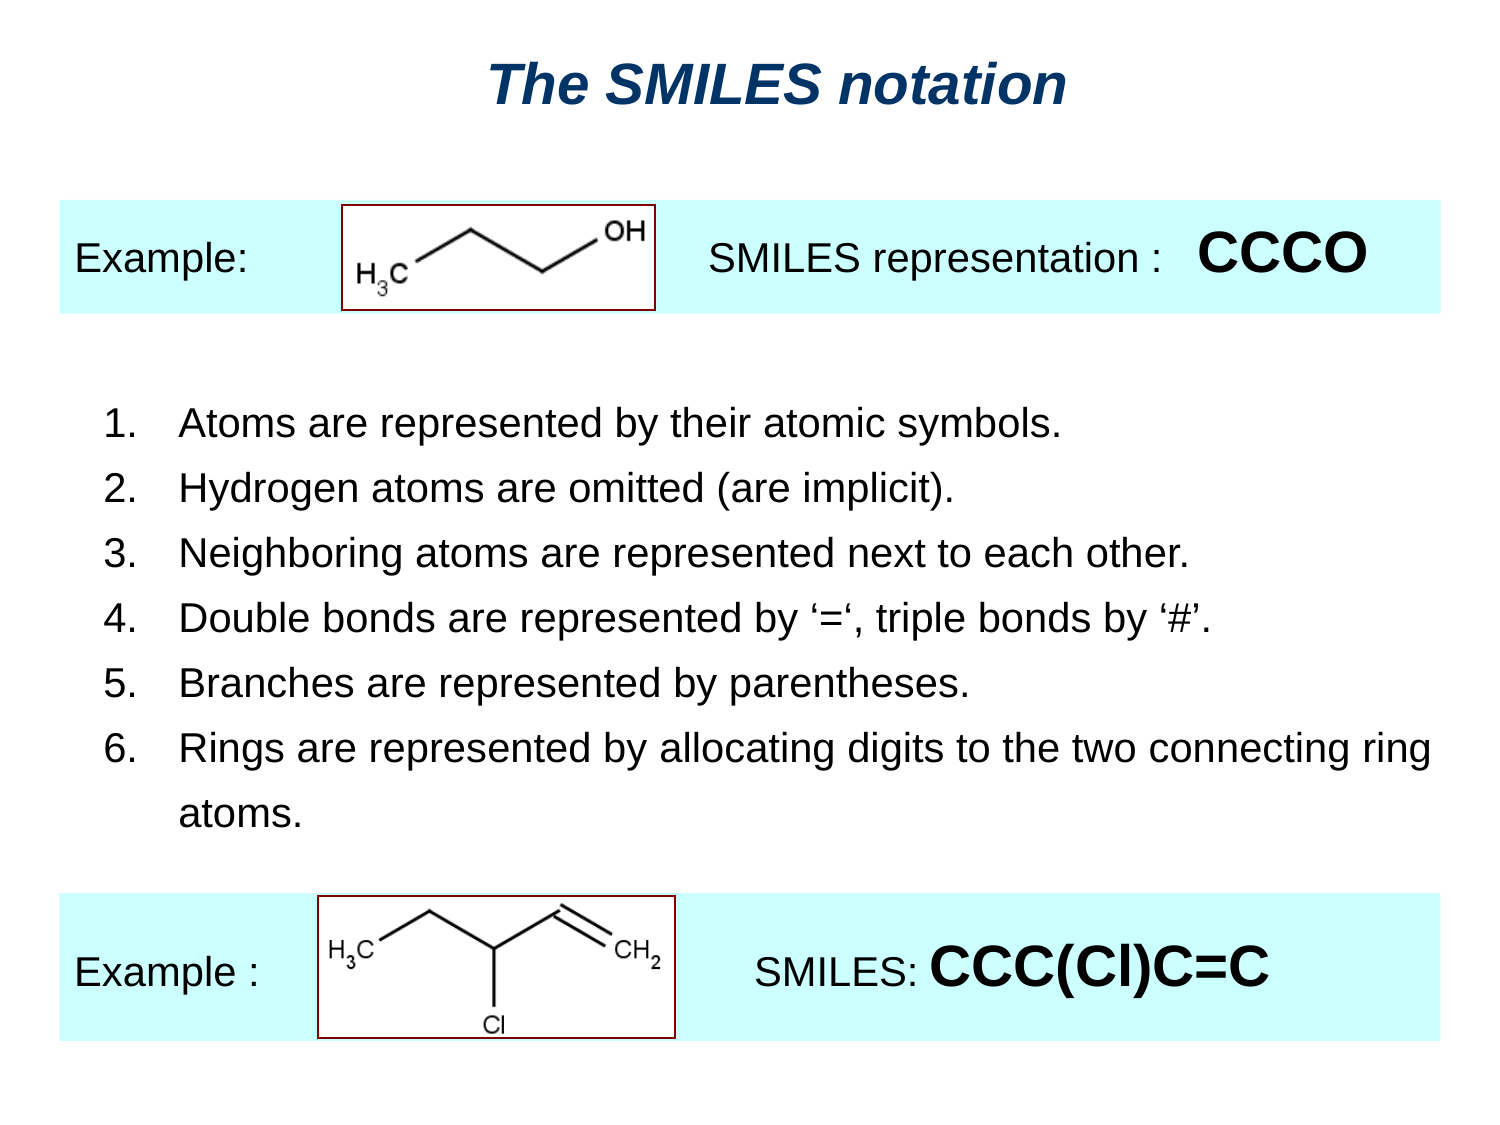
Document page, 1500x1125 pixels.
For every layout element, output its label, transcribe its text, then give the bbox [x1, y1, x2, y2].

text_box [59, 199, 1441, 315]
text_box Atoms are represented by their atomic symbols. Hydrogen atoms are omitted (are implicit). Neighboring atoms are represented next to each other. Double bonds are represented by ‘=‘, triple bonds by ‘#’. Branches are represented by parentheses. Rings are represented by allocating digits to the two connecting ring atoms. [88, 373, 1447, 844]
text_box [59, 892, 1441, 1042]
text_box The SMILES notation [112, 47, 1459, 126]
